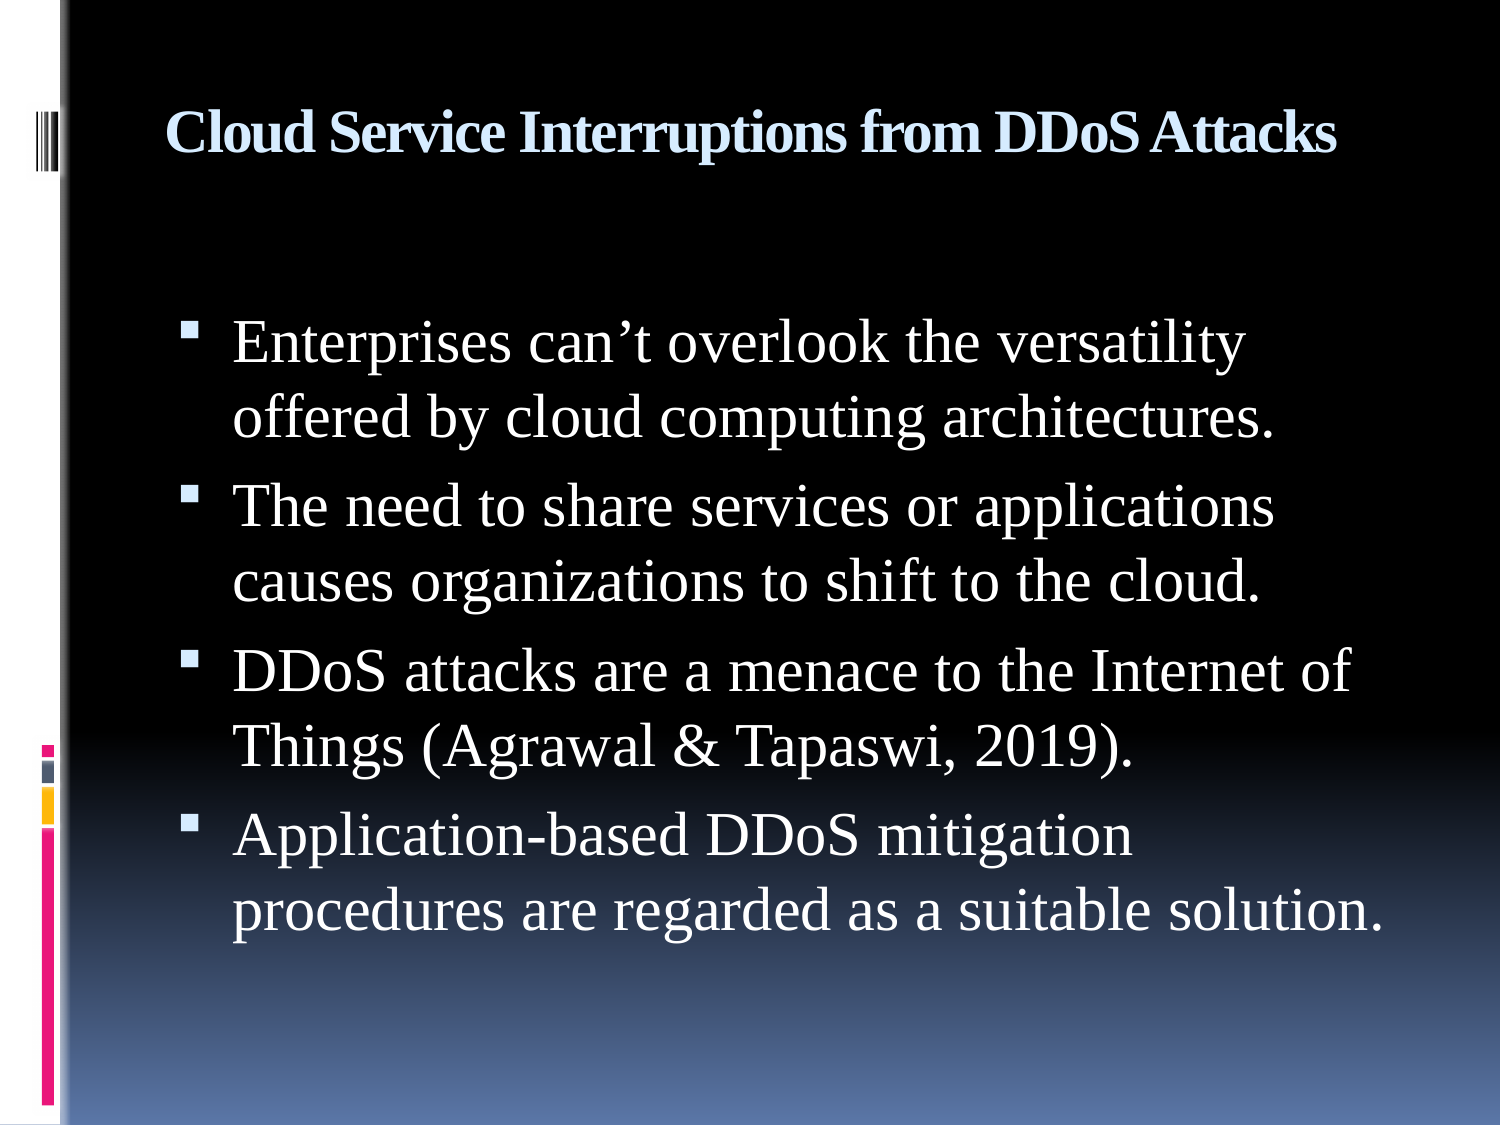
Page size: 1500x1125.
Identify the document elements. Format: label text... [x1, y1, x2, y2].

title Cloud Service Interruptions from DDoS Attacks [150, 83, 1425, 234]
list Enterprises can’t overlook the versatility offered by cloud computing architectures. The need to share services or applications causes organizations to shift to the cloud. DDoS attacks are a menace to the Internet of Things (Agrawal & Tapaswi, 2019). Application-based DDoS mitigation procedures are regarded as a suitable solution. [150, 292, 1425, 1043]
